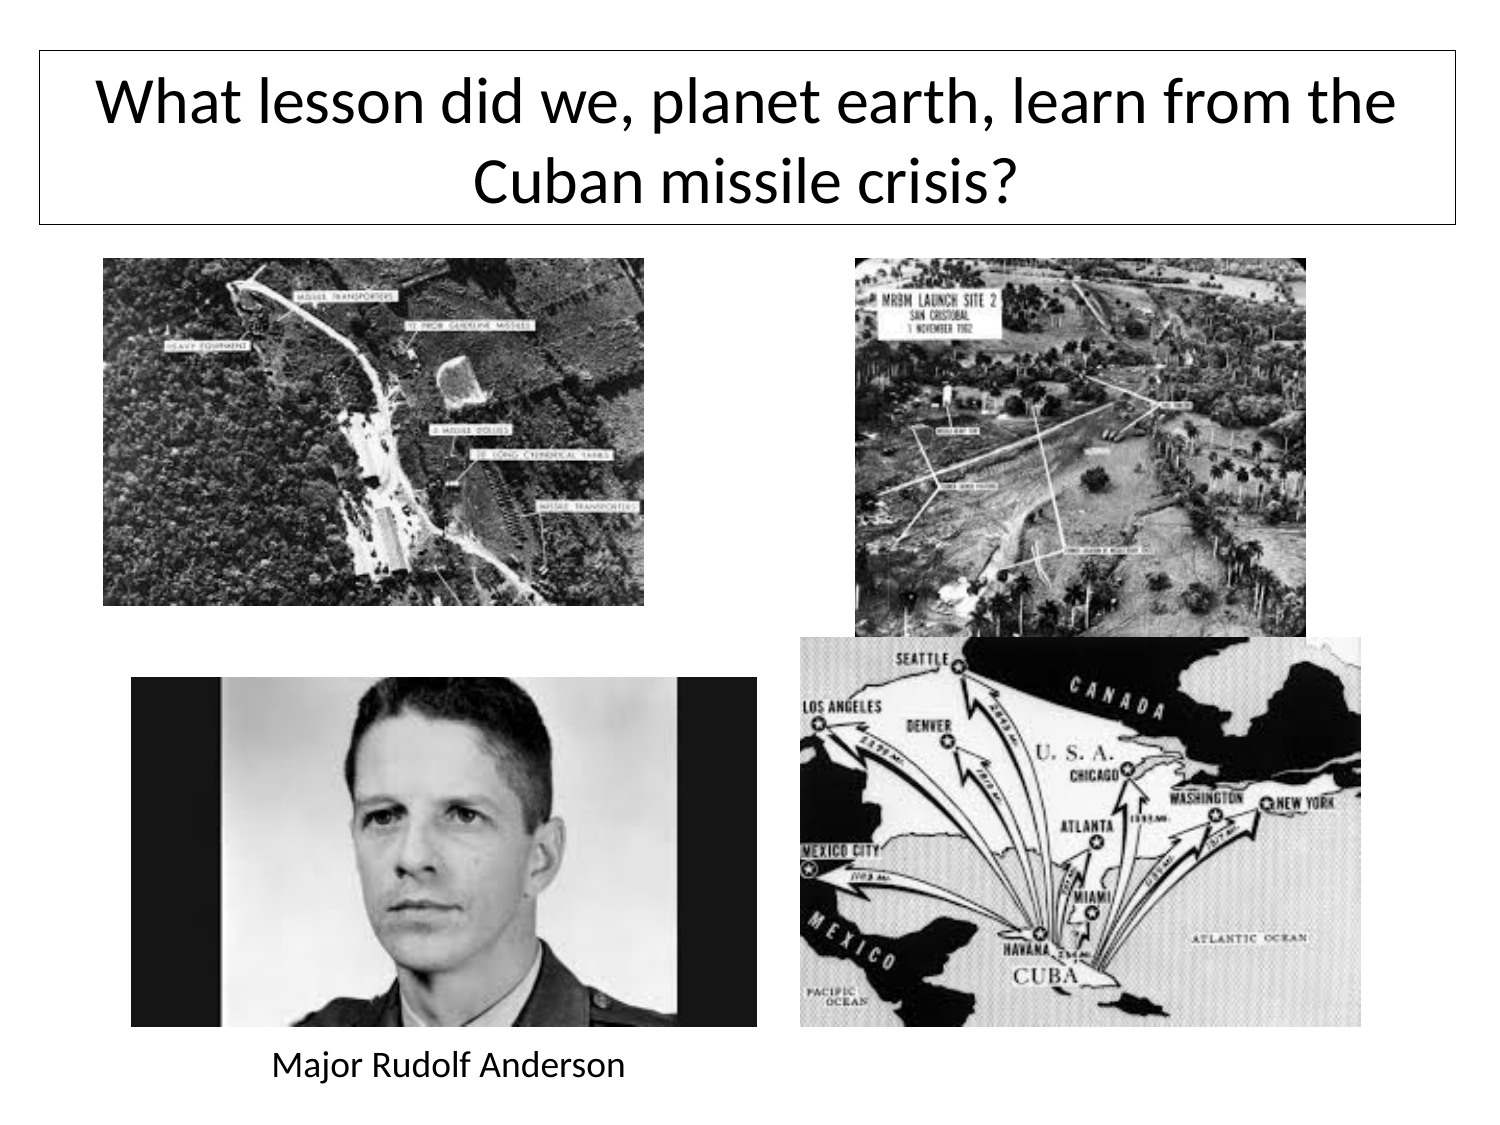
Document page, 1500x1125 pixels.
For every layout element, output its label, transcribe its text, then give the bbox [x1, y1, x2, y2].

text_box Major Rudolf Anderson [256, 1037, 642, 1093]
picture [131, 676, 758, 1028]
picture [799, 258, 1361, 1028]
picture [103, 258, 644, 606]
title What lesson did we, planet earth, learn from the Cuban missile crisis? [39, 50, 1456, 225]
